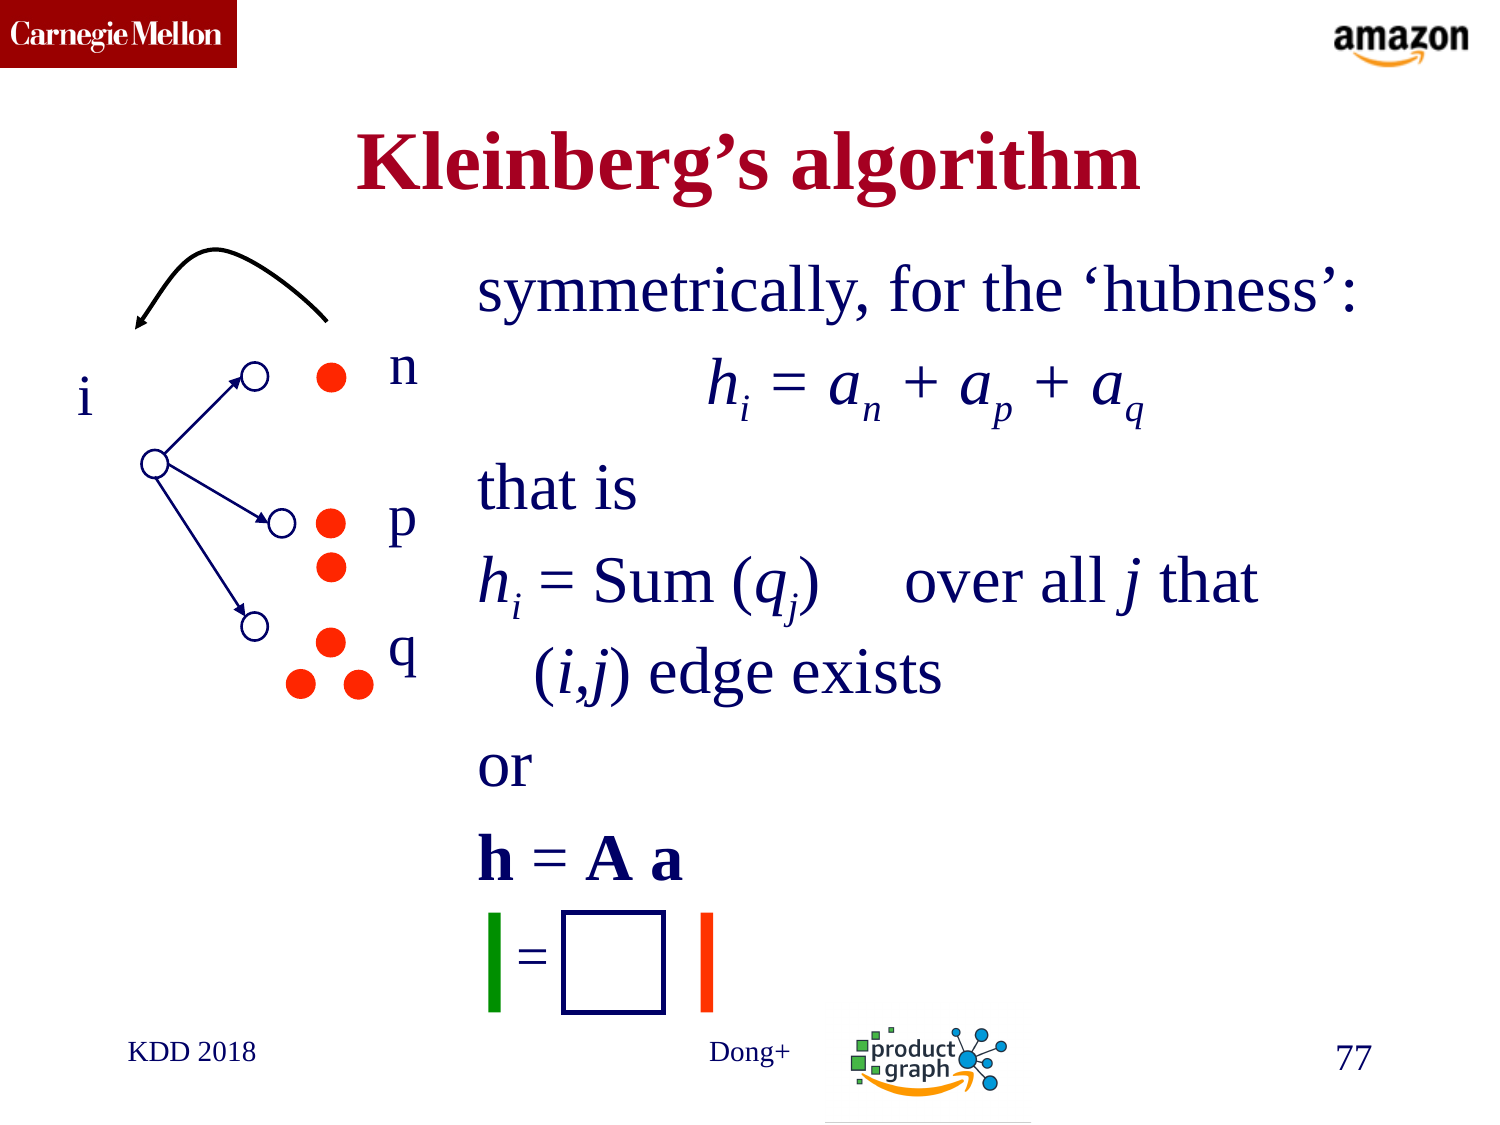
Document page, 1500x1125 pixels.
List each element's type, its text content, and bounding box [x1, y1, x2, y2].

slide_number KDD 2018 [112, 1024, 426, 1101]
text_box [169, 463, 268, 524]
text_box [135, 249, 328, 330]
picture [0, 0, 237, 68]
text_box [241, 612, 268, 641]
text_box [241, 362, 269, 391]
text_box [316, 552, 347, 583]
picture [1322, 4, 1484, 88]
text_box i [62, 350, 109, 435]
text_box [154, 479, 246, 616]
text_box [315, 627, 346, 658]
text_box [316, 362, 347, 393]
text_box [343, 669, 374, 700]
text_box [285, 668, 316, 699]
text_box n [374, 318, 434, 404]
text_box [488, 910, 714, 1013]
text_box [163, 376, 241, 453]
title Kleinberg’s algorithm [112, 99, 1388, 213]
text_box p [373, 470, 433, 555]
footer Dong+ [512, 1024, 988, 1101]
text_box [315, 508, 346, 539]
text_box q [373, 600, 433, 685]
text_box [141, 449, 167, 478]
list symmetrically, for the ‘hubness’: hi = an + ap + aq that is hi = Sum (qj) over all j that (i,j) edge exists or h = A a [462, 237, 1388, 1001]
slide_number 77 [1074, 1024, 1388, 1101]
text_box [269, 509, 296, 538]
